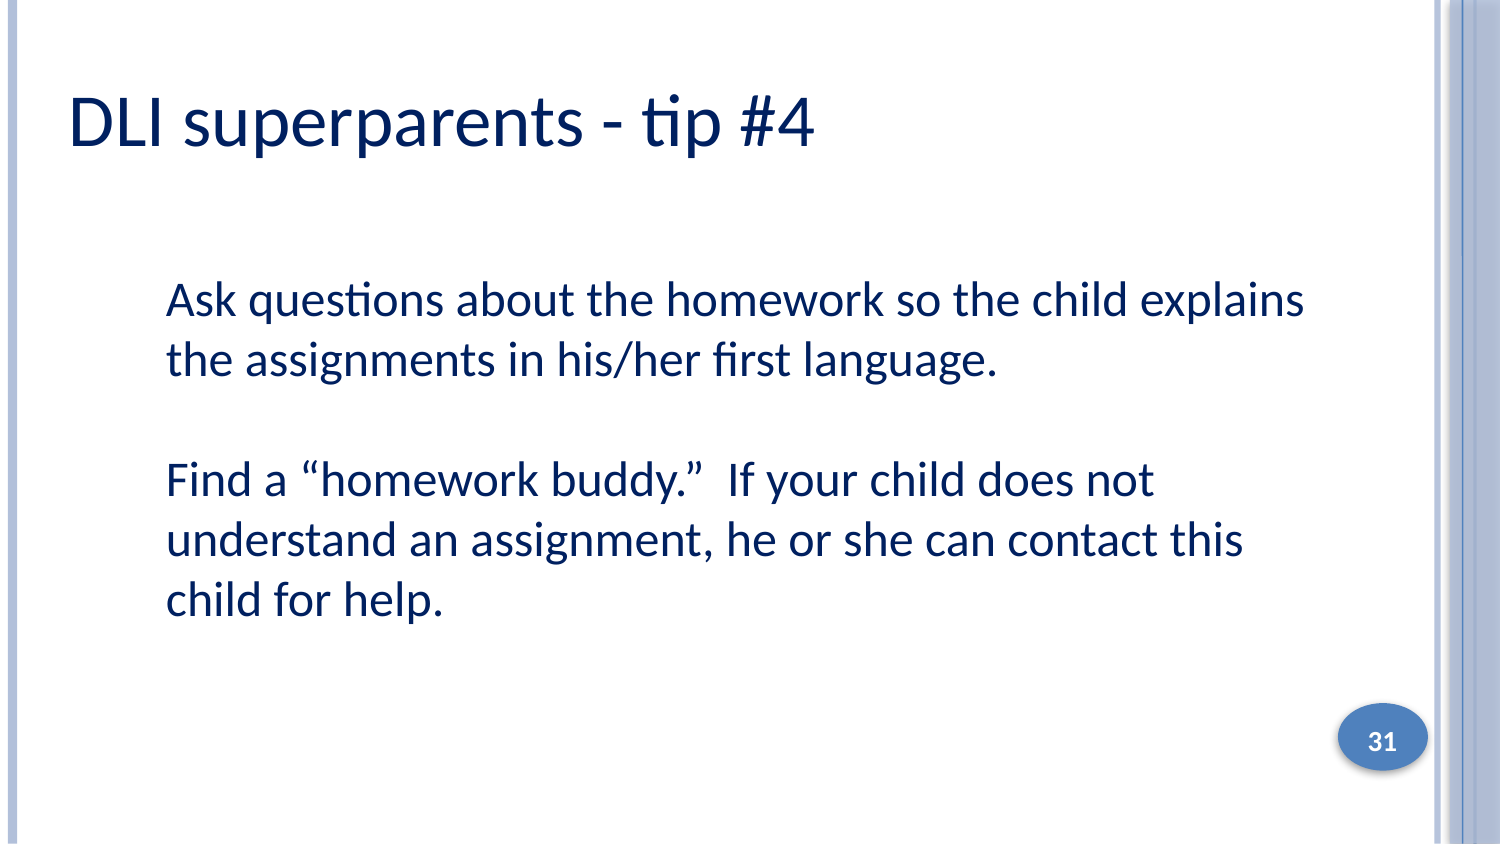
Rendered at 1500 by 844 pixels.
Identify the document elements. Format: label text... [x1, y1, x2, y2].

text_box Ask questions about the homework so the child explains the assignments in his/her first language. Find a “homework buddy.” If your child does not understand an assignment, he or she can contact this child for help. [151, 259, 1356, 685]
slide_number 31 [1337, 707, 1428, 772]
text_box DLI superparents - tip #4 [54, 64, 831, 170]
